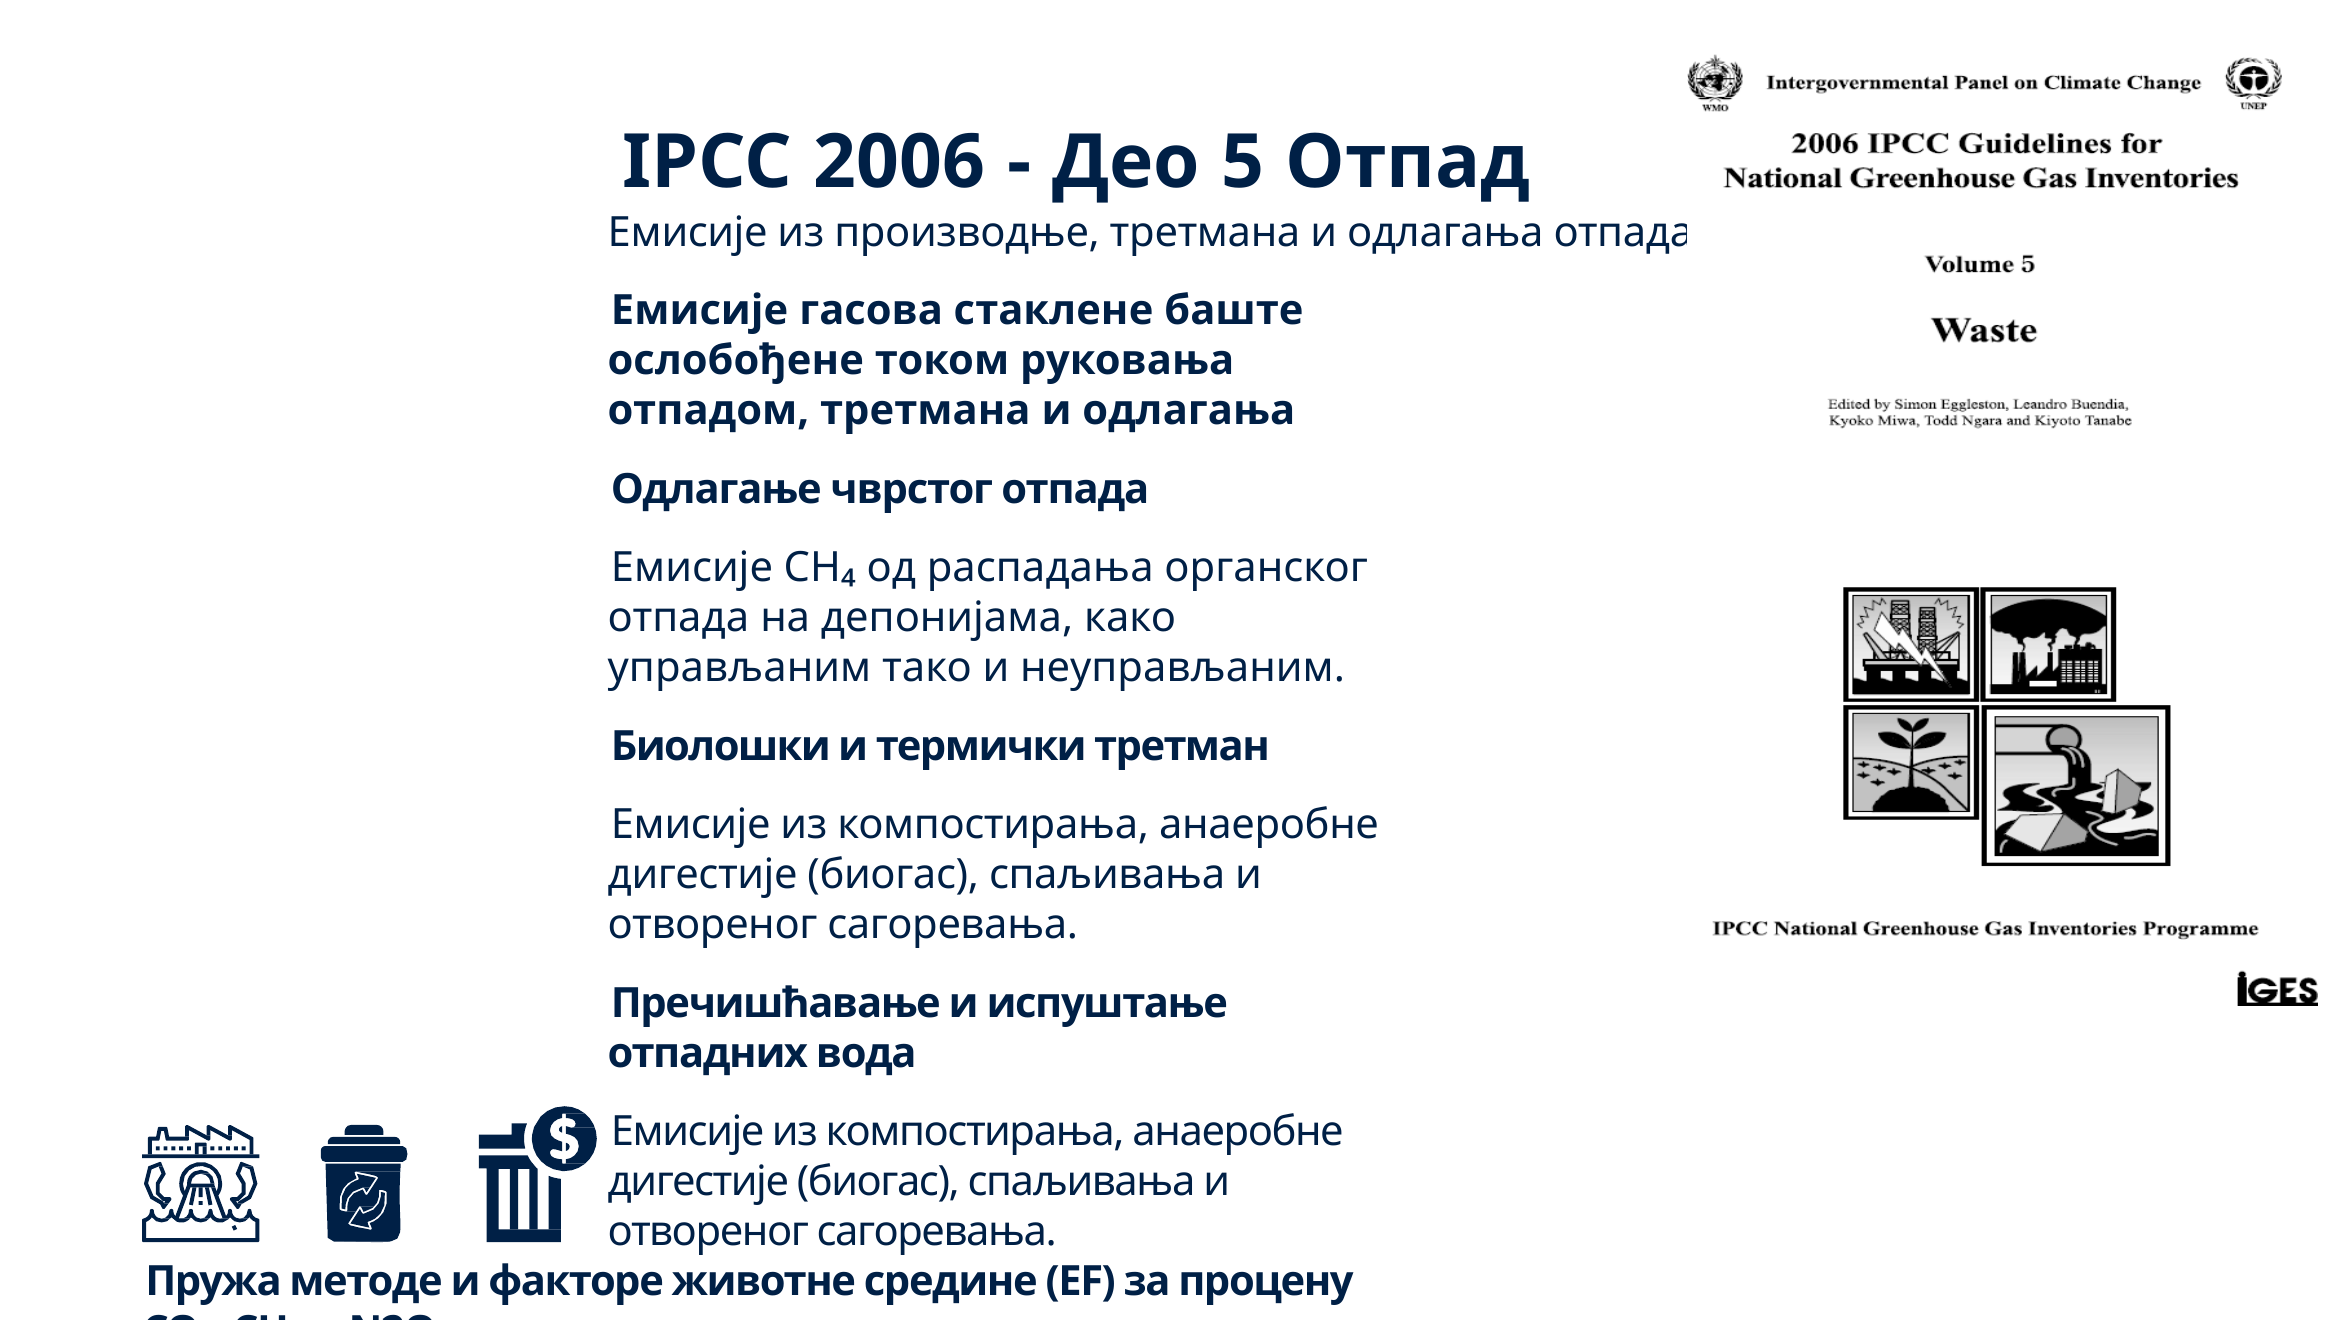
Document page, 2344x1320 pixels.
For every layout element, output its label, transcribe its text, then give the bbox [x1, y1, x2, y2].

text_box [478, 1123, 527, 1149]
text_box [142, 1125, 260, 1159]
text_box [320, 1146, 408, 1162]
title IPCC 2006 - Део 5 Отпад [620, 110, 1681, 202]
text_box [325, 1163, 401, 1243]
text_box [344, 1124, 384, 1135]
text_box [229, 1161, 258, 1209]
text_box [327, 1136, 401, 1145]
text_box [478, 1155, 561, 1243]
text_box Емисије из производње, третмана и одлагања отпада Емисије гасова стаклене баште ослобођене током руковања отпадом, третмана и одлагања Одлагање чврстог отпада Емисије CH₄ од распадања органског отпада на депонијама, како управљаним тако и неуправљаним. Биолошки и термички третман Емисије из компостирања, анаеробне дигестије (биогас), спаљивања и отвореног сагоревања. Пречишћавање и испуштање отпадних вода Емисије из компостирања, анаеробне дигестије (биогас), спаљивања и отвореног сагоревања. Пружа методе и факторе животне средине (EF) за процену CO₂, CH₄ и N2O [133, 202, 1741, 1320]
picture [1686, 54, 2318, 1006]
text_box [531, 1106, 597, 1172]
text_box [144, 1161, 172, 1209]
text_box [142, 1162, 260, 1243]
